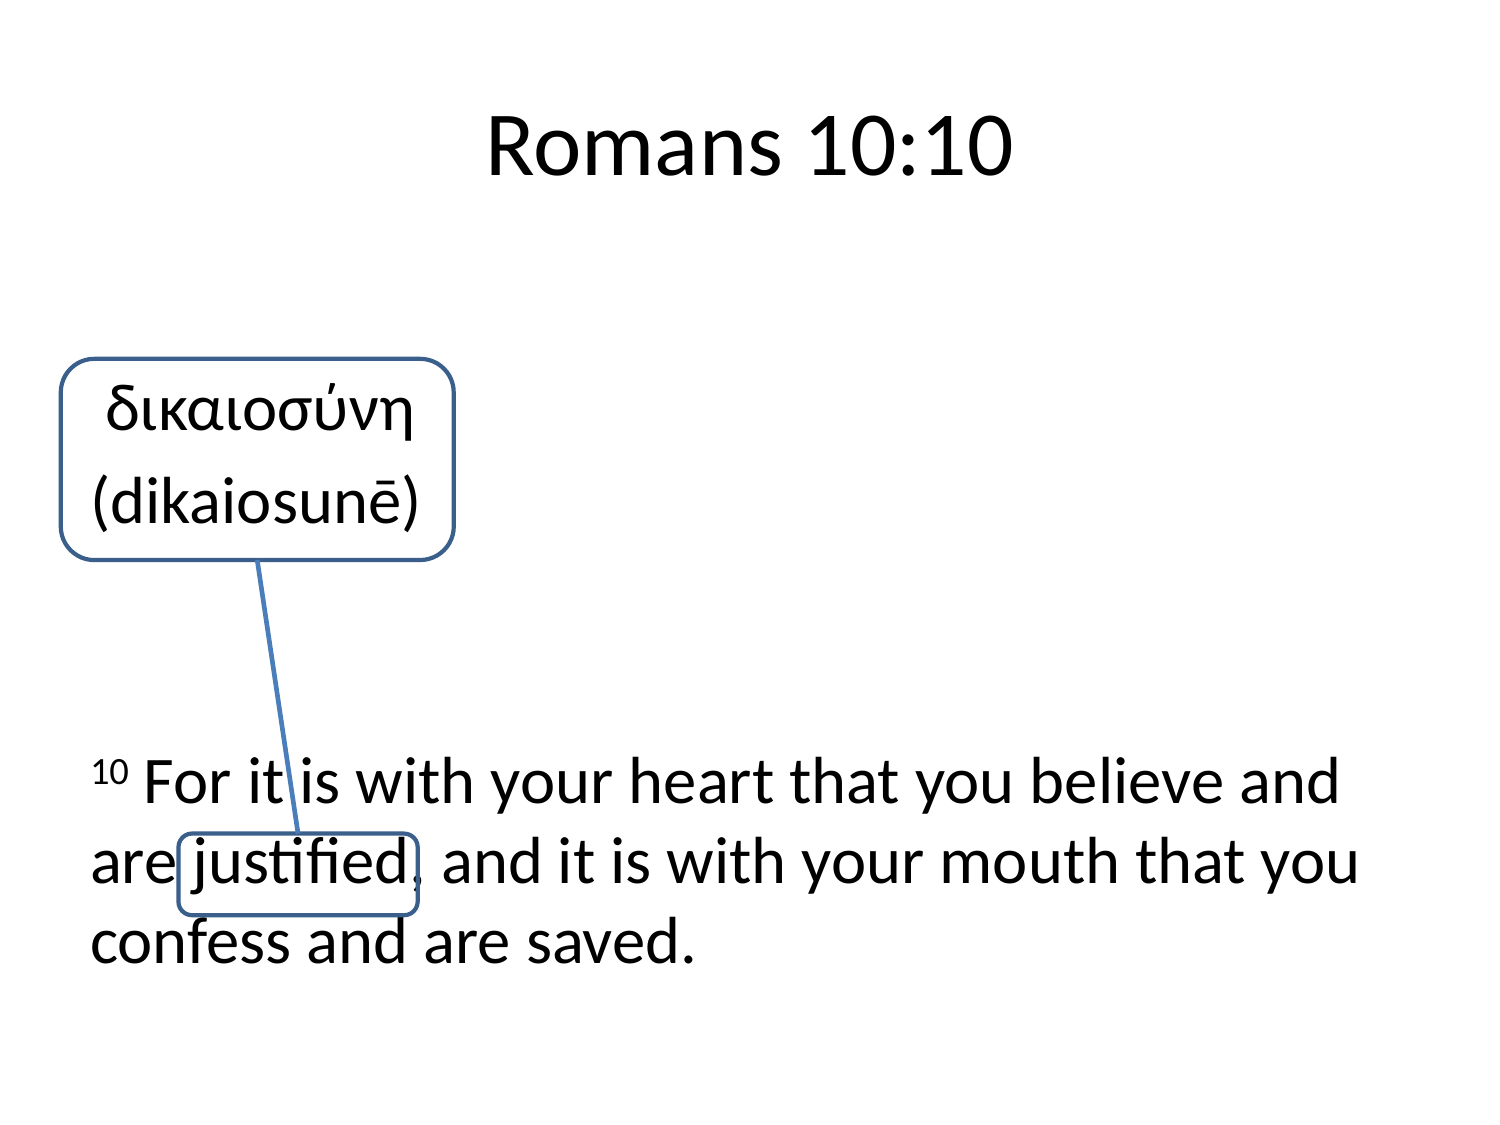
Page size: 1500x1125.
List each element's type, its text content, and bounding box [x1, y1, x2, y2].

text_box [176, 831, 420, 918]
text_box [257, 559, 299, 834]
title Romans 10:10 [75, 45, 1425, 233]
list δικαιοσύνη (dikaiosunē) 10 For it is with your heart that you believe and are justified, and it is with your mouth that you confess and are saved. [75, 262, 1425, 1005]
text_box [58, 356, 456, 563]
